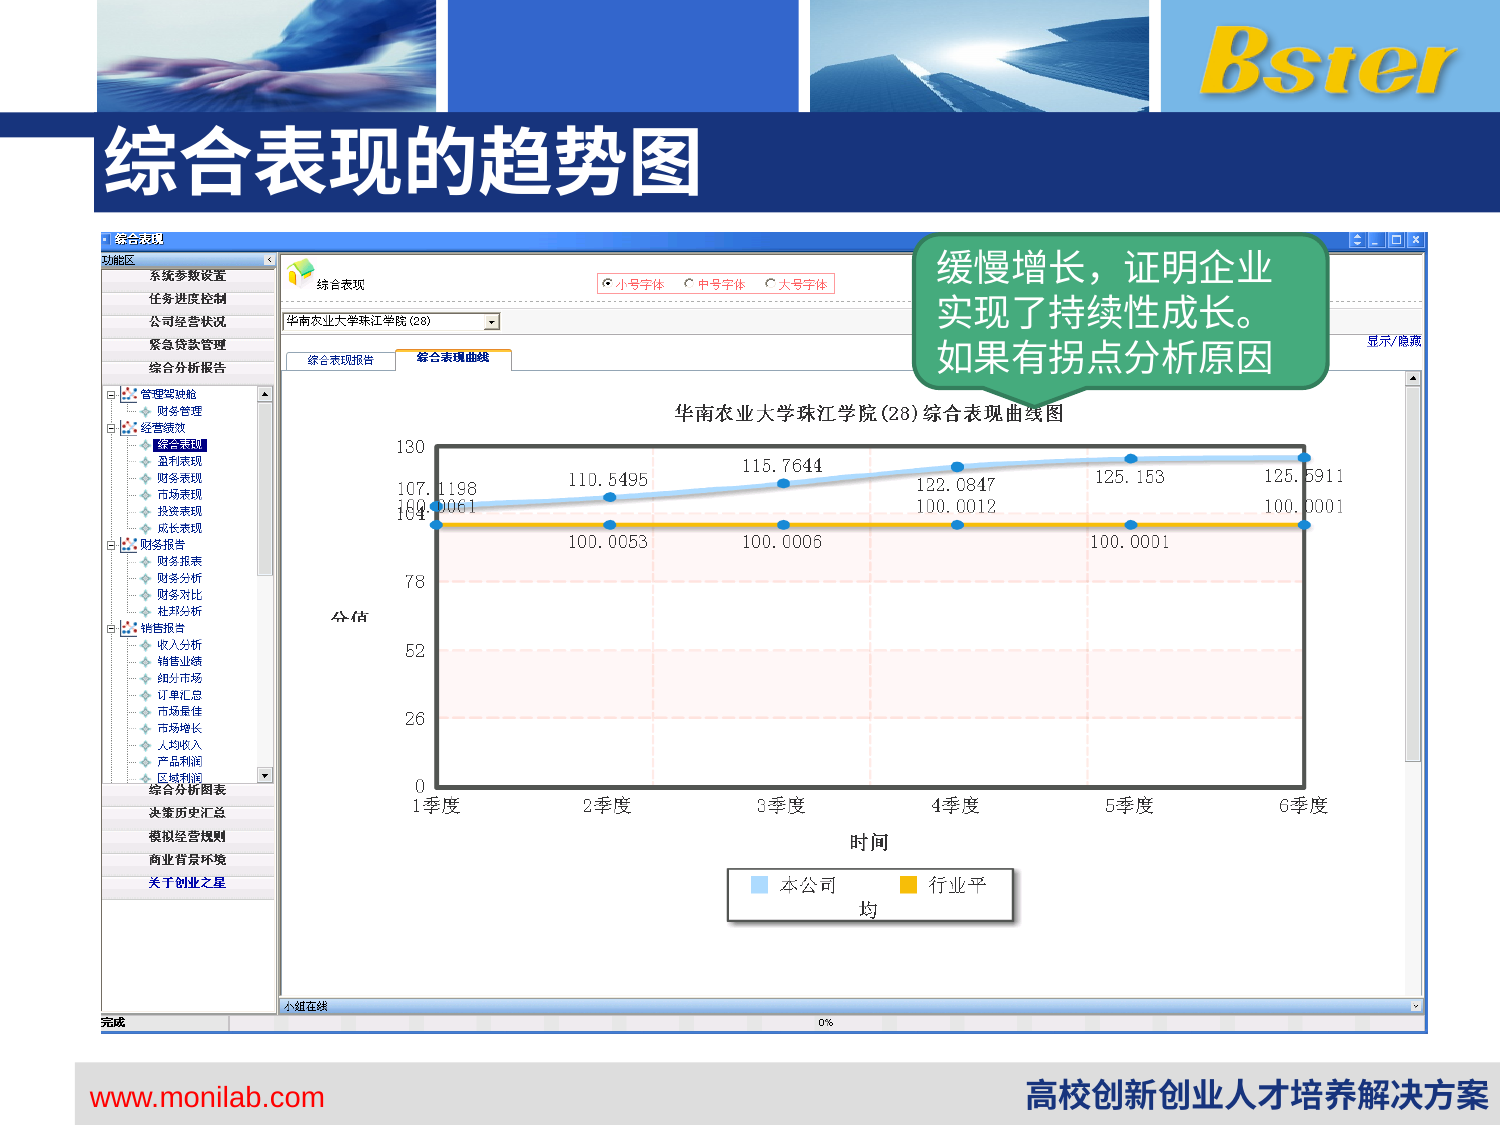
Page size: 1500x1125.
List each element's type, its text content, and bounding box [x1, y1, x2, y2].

title 综合表现的趋势图 [88, 113, 1369, 206]
picture [97, 0, 437, 112]
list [100, 232, 1428, 1034]
picture [810, 0, 1150, 112]
picture [1199, 26, 1458, 94]
